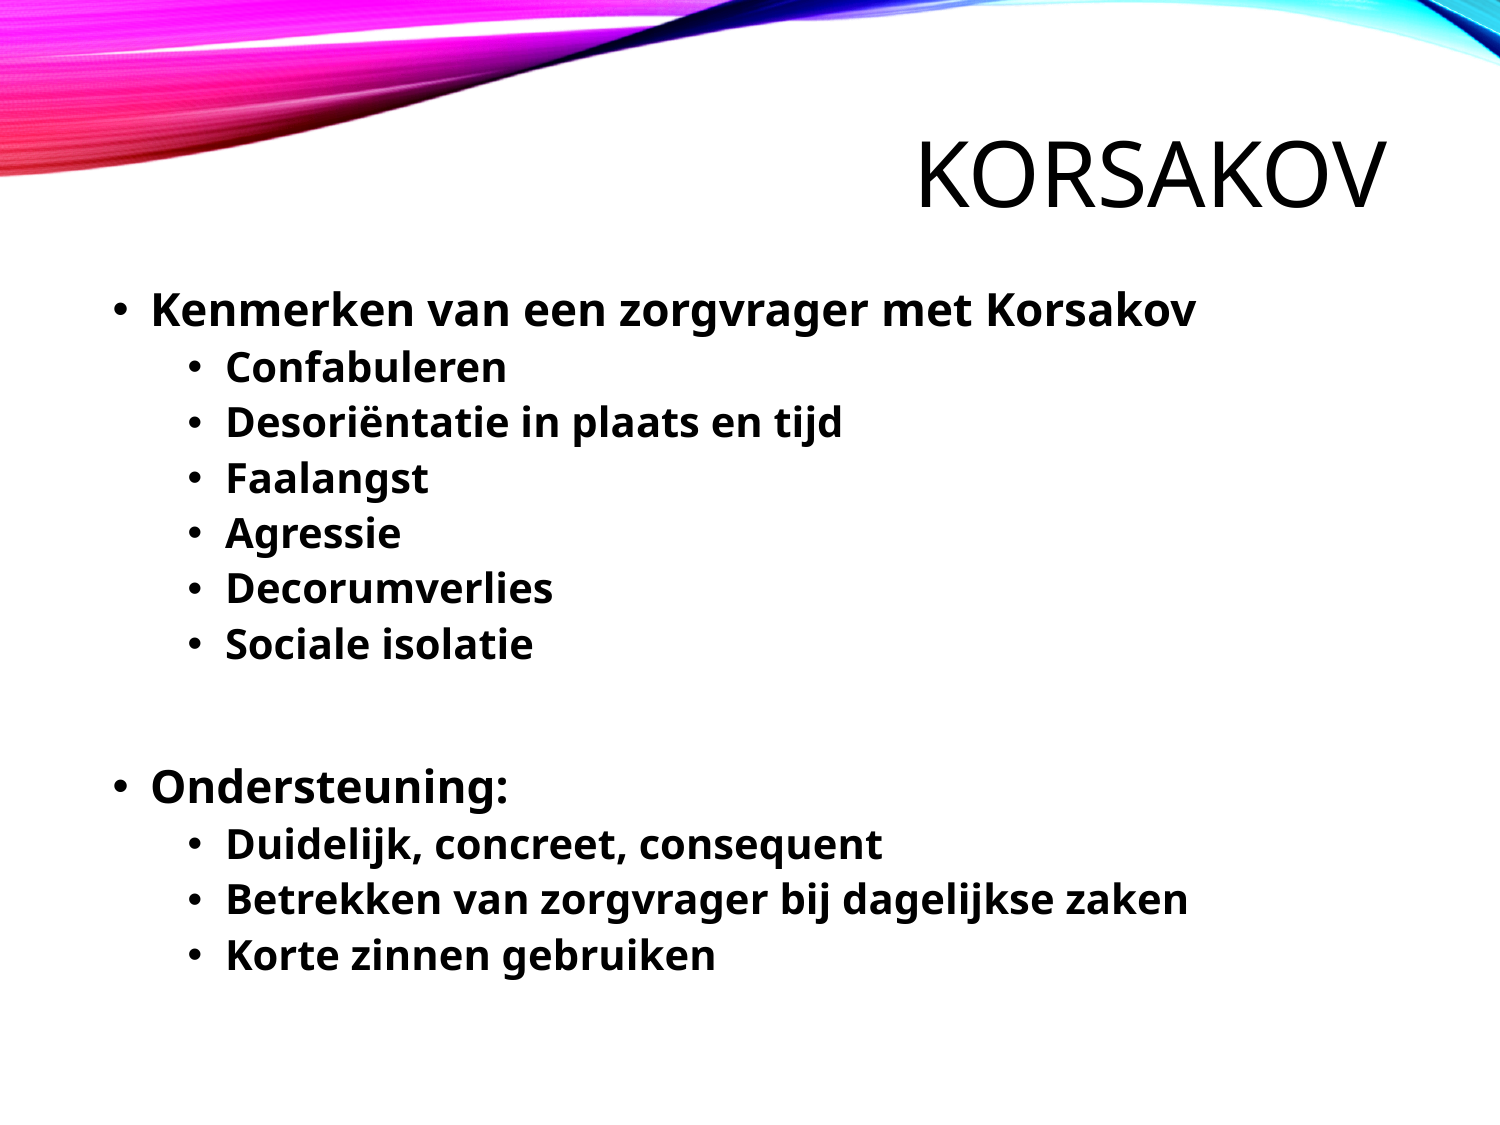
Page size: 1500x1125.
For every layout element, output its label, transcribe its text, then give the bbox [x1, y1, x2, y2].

list Kenmerken van een zorgvrager met Korsakov Confabuleren Desoriëntatie in plaats en tijd Faalangst Agressie Decorumverlies Sociale isolatie Ondersteuning: Duidelijk, concreet, consequent Betrekken van zorgvrager bij dagelijkse zaken Korte zinnen gebruiken [97, 278, 1403, 1028]
title Korsakov [356, 71, 1403, 278]
picture [0, 0, 1500, 178]
